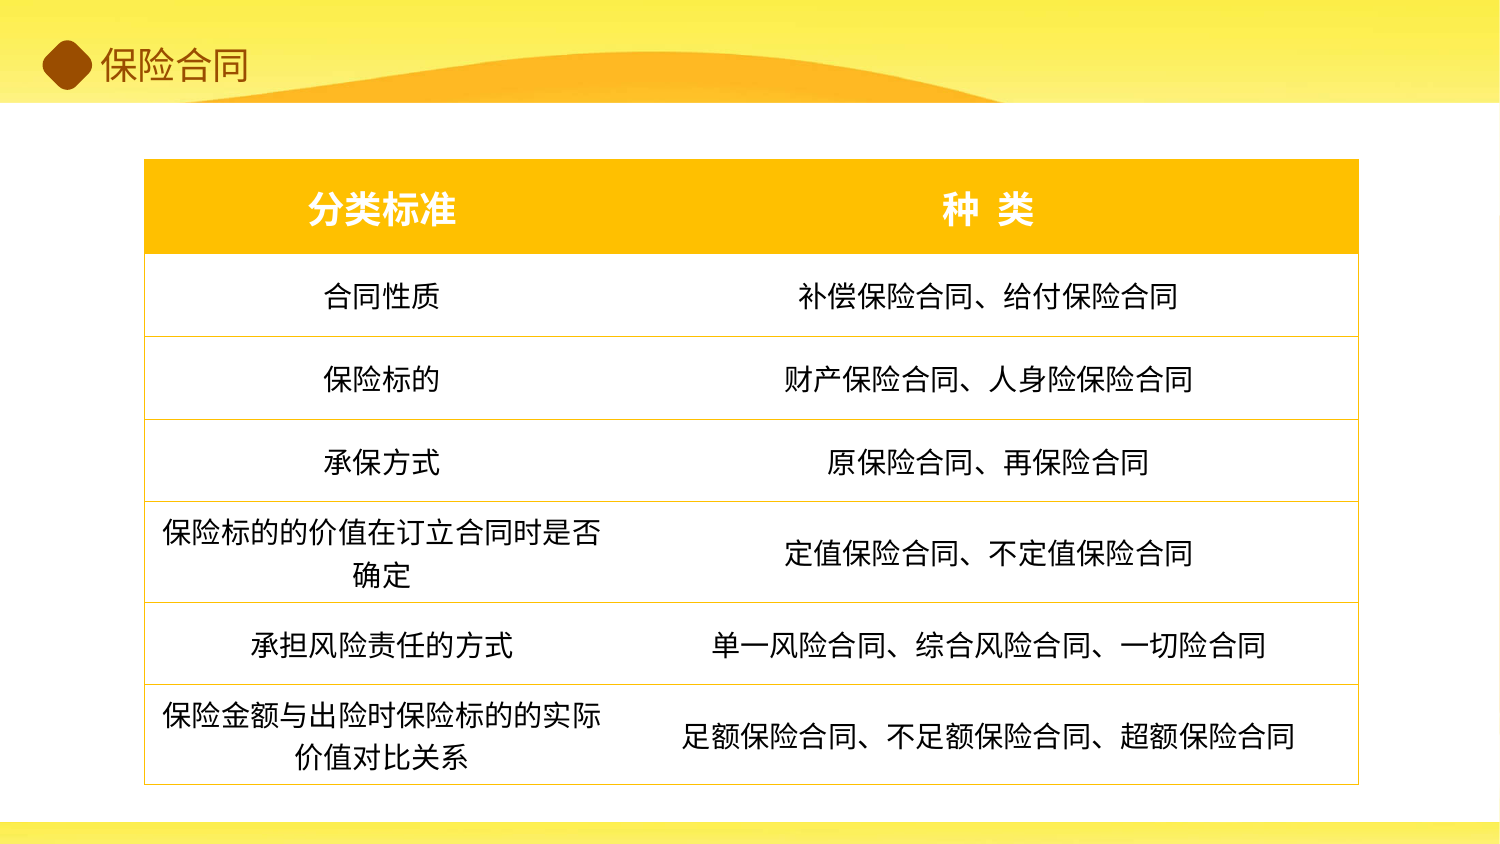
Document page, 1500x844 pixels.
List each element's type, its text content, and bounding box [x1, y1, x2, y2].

picture [0, 0, 1500, 102]
table_cell 合同性质 [145, 254, 620, 336]
table_cell 补偿保险合同、给付保险合同 [620, 254, 1358, 336]
table_cell 财产保险合同、人身险保险合同 [620, 337, 1358, 419]
table_cell 定值保险合同、不定值保险合同 [620, 502, 1358, 602]
table_cell 承保方式 [145, 420, 620, 501]
table_header 分类标准 [145, 160, 620, 253]
table_cell 保险金额与出险时保险标的的实际价值对比关系 [145, 685, 620, 784]
table_cell 保险标的的价值在订立合同时是否确定 [145, 502, 620, 602]
picture [0, 822, 1500, 844]
table_cell 原保险合同、再保险合同 [620, 420, 1358, 501]
table_header 种 类 [620, 160, 1358, 253]
table_cell 单一风险合同、综合风险合同、一切险合同 [620, 603, 1358, 684]
table_cell 承担风险责任的方式 [145, 603, 620, 684]
table_cell 足额保险合同、不足额保险合同、超额保险合同 [620, 685, 1358, 784]
table_cell 保险标的 [145, 337, 620, 419]
